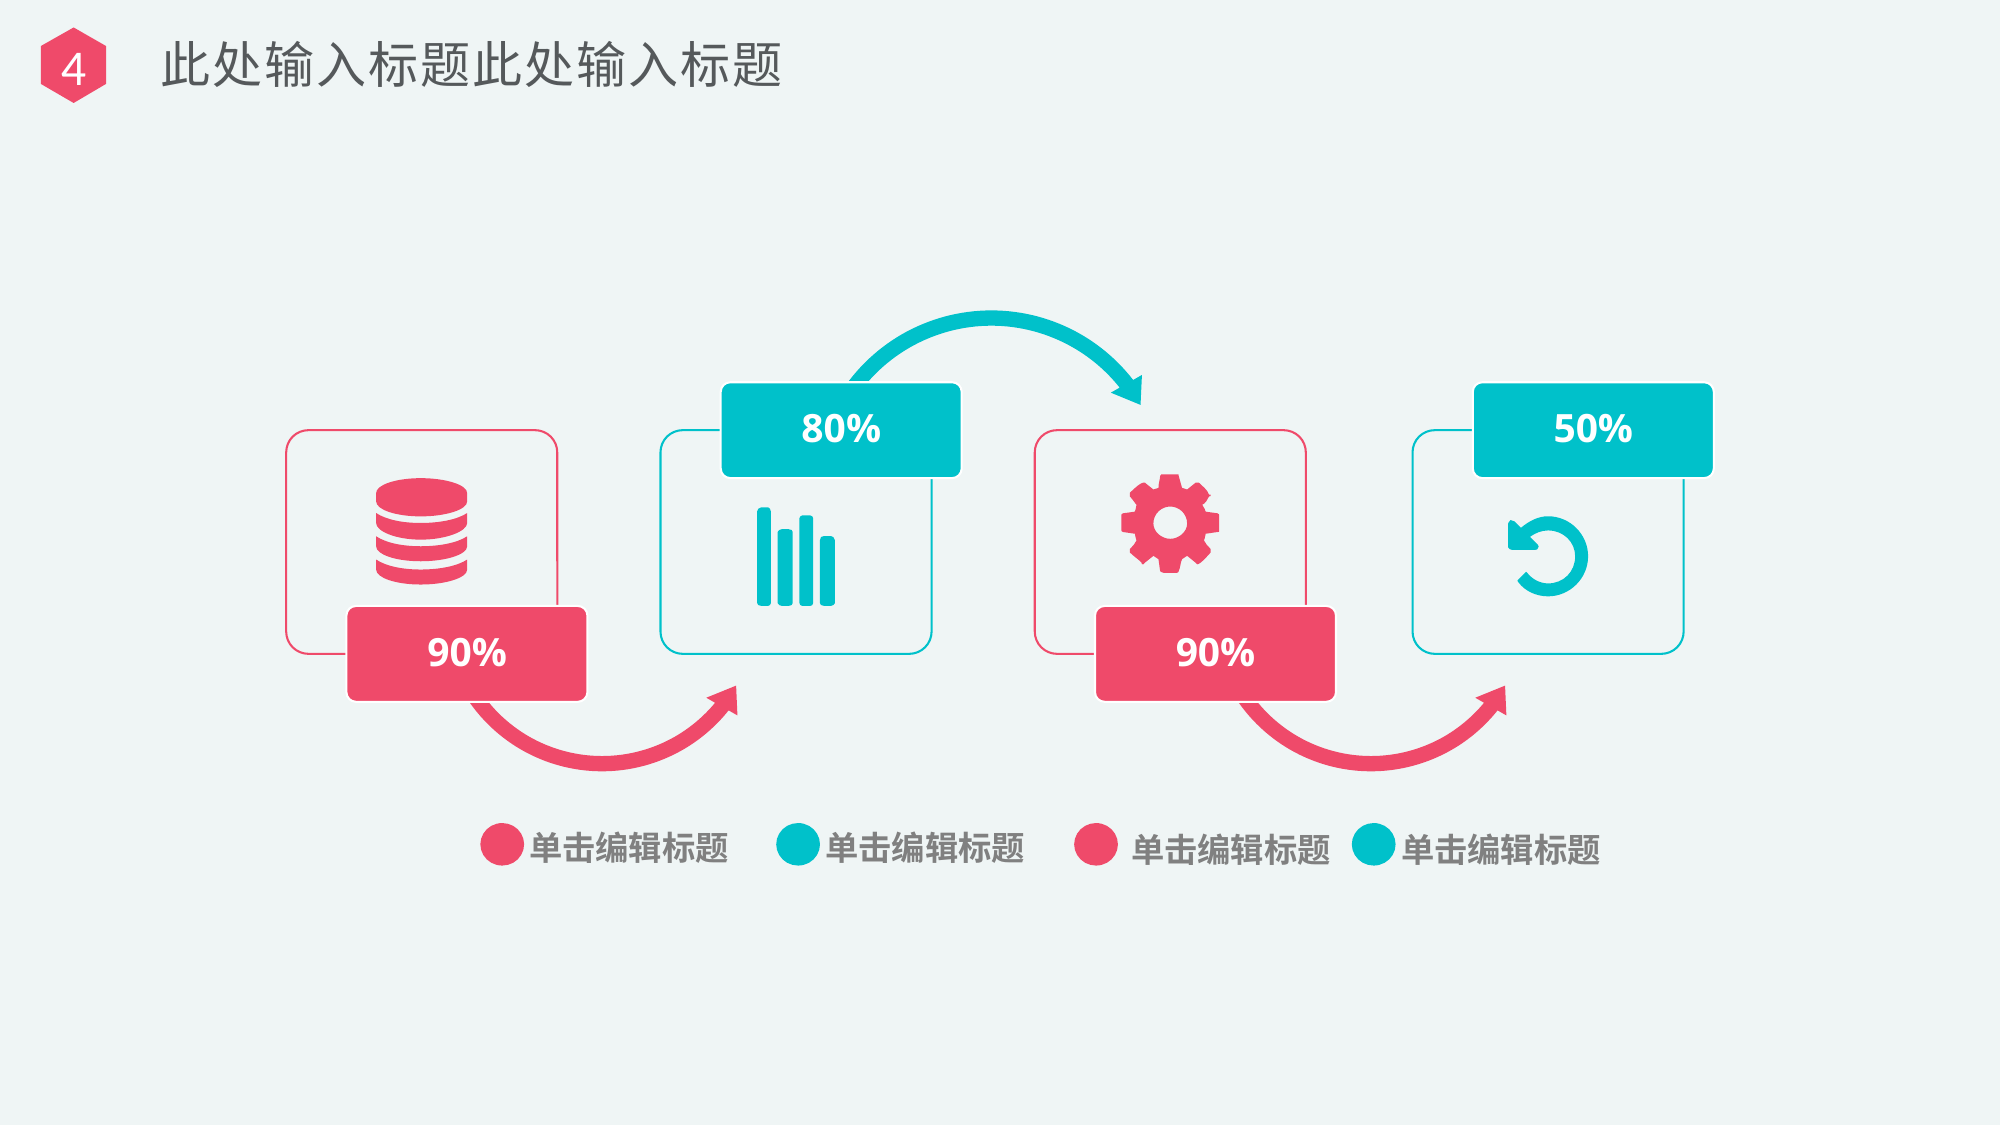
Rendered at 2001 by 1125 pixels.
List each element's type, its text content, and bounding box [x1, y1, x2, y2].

text_box [757, 507, 771, 606]
text_box [1351, 823, 1396, 866]
text_box [799, 515, 814, 606]
text_box 单击编辑标题 [1401, 829, 1601, 870]
text_box [376, 559, 468, 585]
text_box [1121, 474, 1220, 573]
text_box 单击编辑标题 [825, 827, 1026, 868]
text_box 50% [1472, 382, 1714, 479]
text_box [777, 529, 793, 606]
text_box [469, 685, 738, 772]
text_box [286, 430, 558, 654]
text_box 90% [1095, 605, 1337, 702]
text_box [776, 823, 820, 866]
text_box [1238, 685, 1507, 772]
text_box 此处输入标题此处输入标题 [130, 19, 895, 109]
text_box [480, 823, 525, 866]
text_box [1074, 823, 1118, 866]
text_box [376, 536, 468, 562]
text_box [376, 513, 468, 540]
text_box [1412, 430, 1684, 654]
text_box [1508, 516, 1589, 597]
text_box 90% [346, 605, 588, 702]
text_box 80% [720, 382, 962, 479]
text_box 单击编辑标题 [1131, 829, 1332, 870]
text_box [376, 478, 468, 517]
text_box [819, 536, 835, 606]
text_box 单击编辑标题 [529, 827, 730, 868]
text_box 4 [40, 27, 107, 103]
text_box [1034, 430, 1306, 654]
text_box [660, 430, 932, 654]
text_box [848, 310, 1142, 405]
